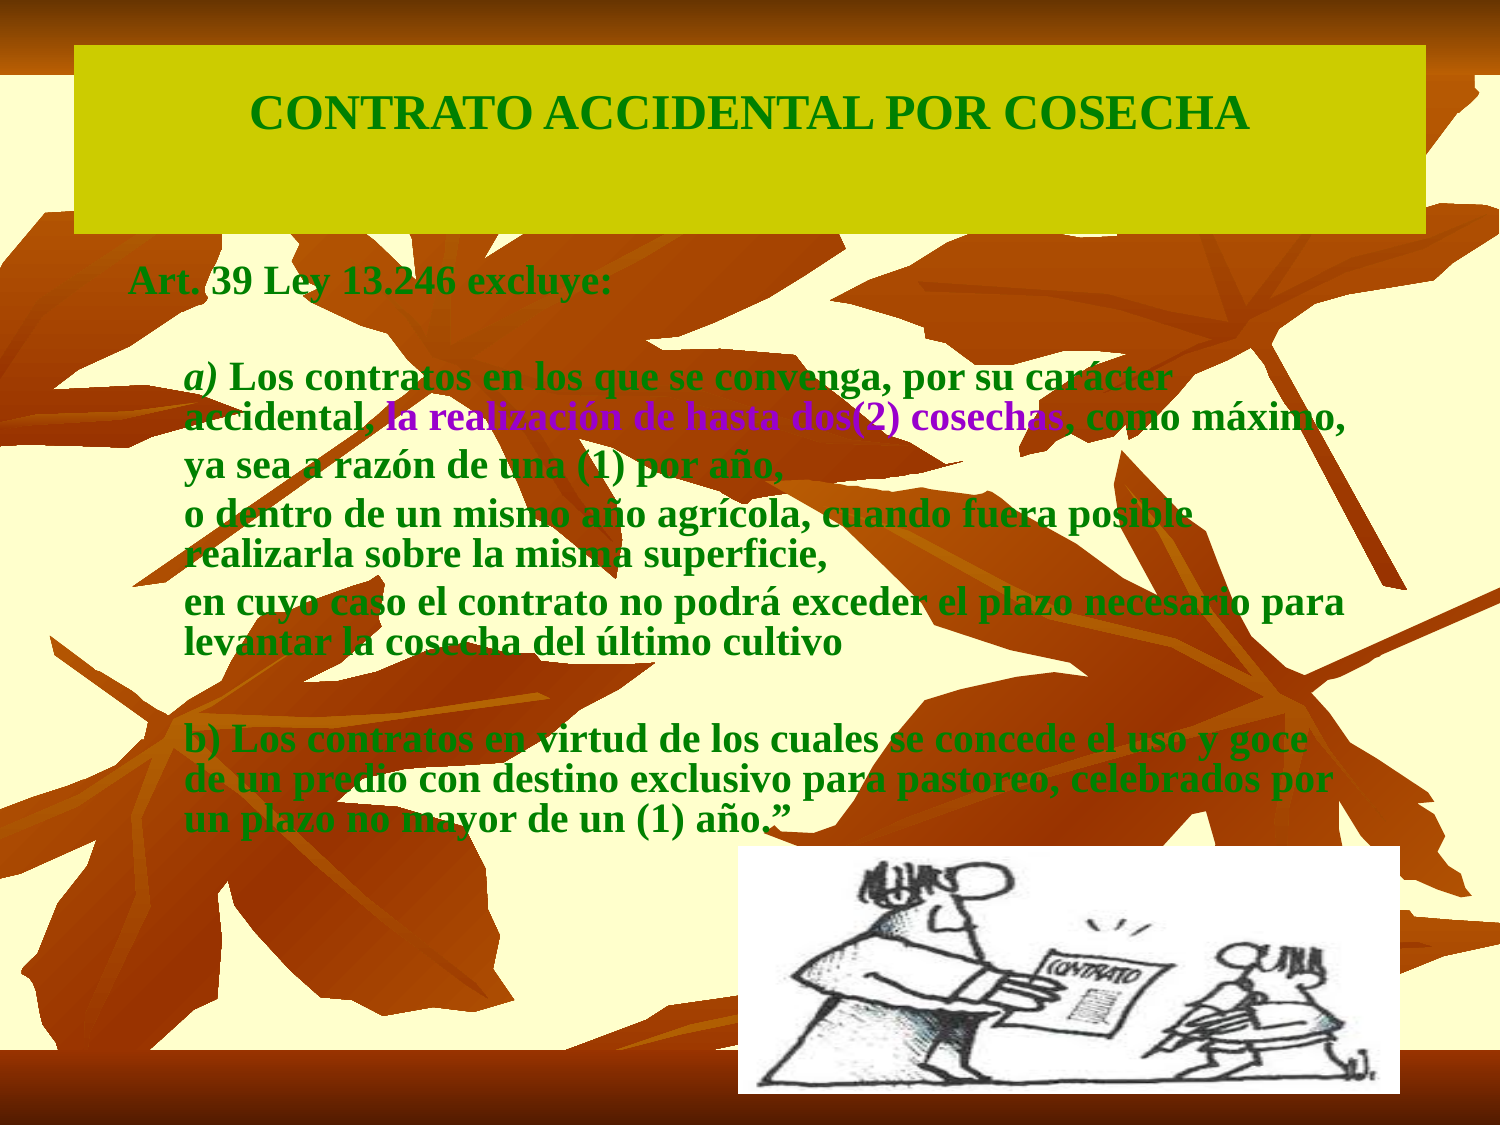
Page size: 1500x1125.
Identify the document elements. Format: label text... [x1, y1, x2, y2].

title CONTRATO ACCIDENTAL POR COSECHA [74, 45, 1426, 234]
list Art. 39 Ley 13.246 excluye: a) Los contratos en los que se convenga, por su carácter accidental, la realización de hasta dos(2) cosechas, como máximo, ya sea a razón de una (1) por año, o dentro de un mismo año agrícola, cuando fuera posible realizarla sobre la misma superficie, en cuyo caso el contrato no podrá exceder el plazo necesario para levantar la cosecha del último cultivo b) Los contratos en virtud de los cuales se concede el uso y goce de un predio con destino exclusivo para pastoreo, celebrados por un plazo no mayor de un (1) año.” [112, 196, 1376, 901]
picture [738, 845, 1400, 1095]
